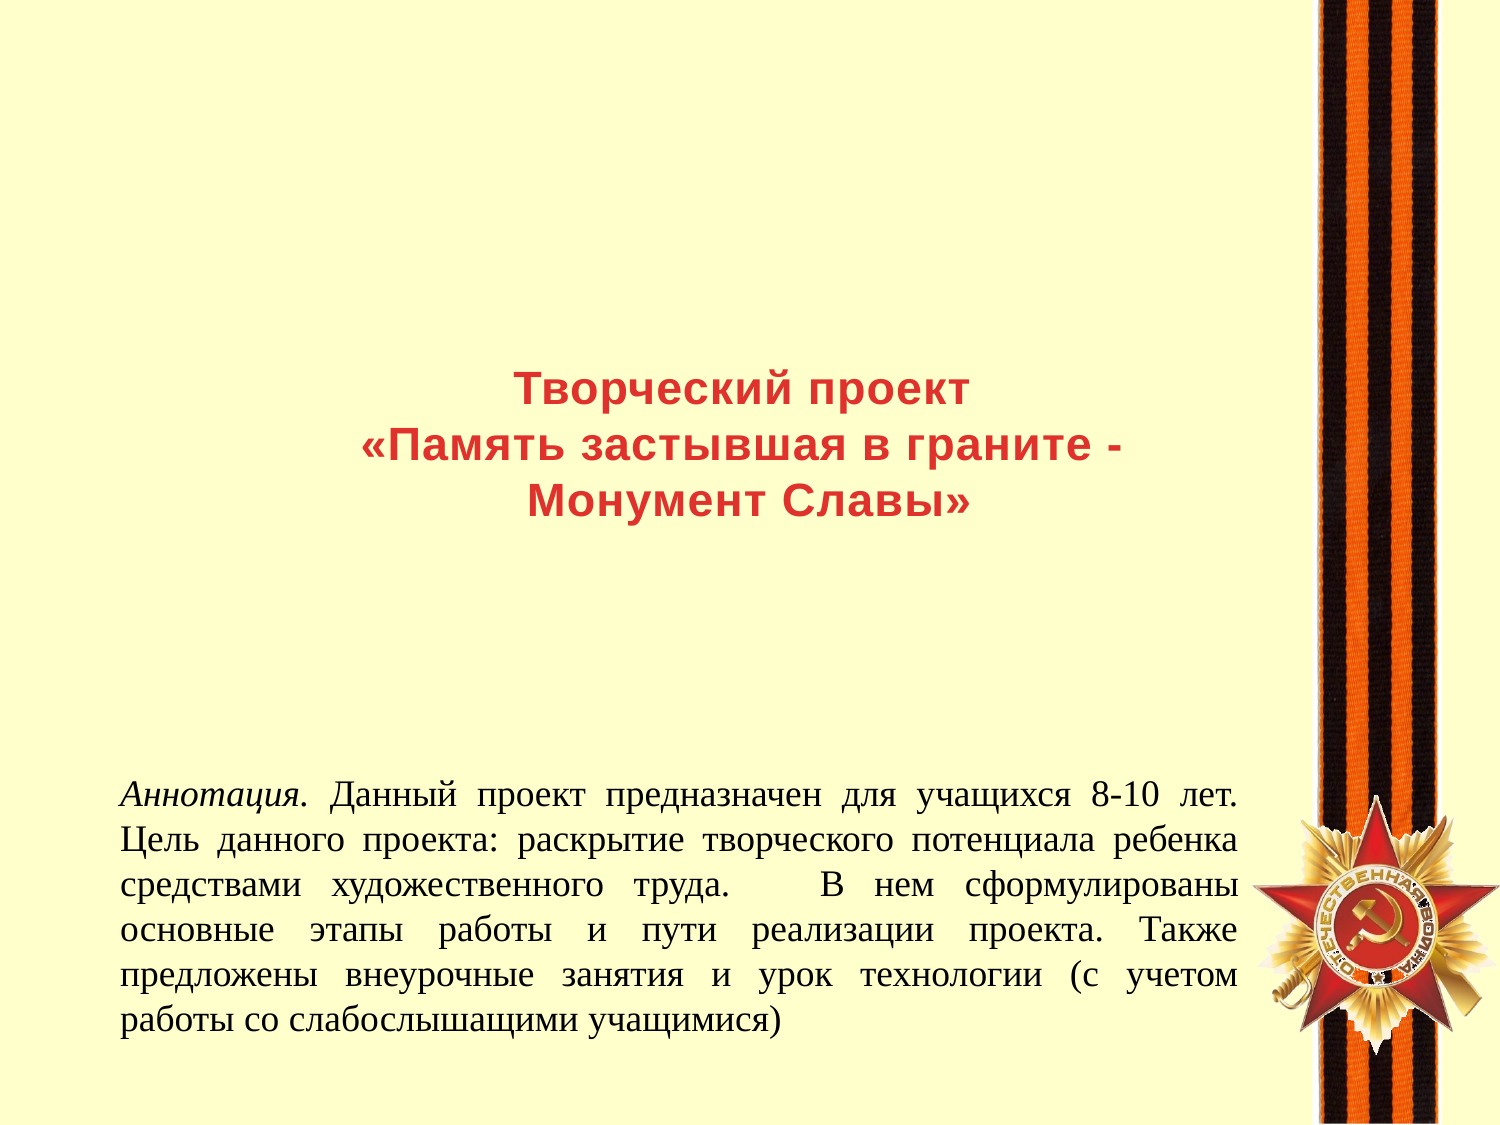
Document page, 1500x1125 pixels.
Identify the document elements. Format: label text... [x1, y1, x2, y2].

picture [1252, 1, 1500, 1124]
title Творческий проект «Память застывшая в граните - Монумент Славы» [112, 349, 1388, 591]
text_box Аннотация. Данный проект предназначен для учащихся 8-10 лет. Цель данного проекта: раскрытие творческого потенциала ребенка средствами художественного труда. В нем сформулированы основные этапы работы и пути реализации проекта. Также предложены внеурочные занятия и урок технологии (с учетом работы со слабослышащими учащимися) [105, 761, 1254, 1047]
